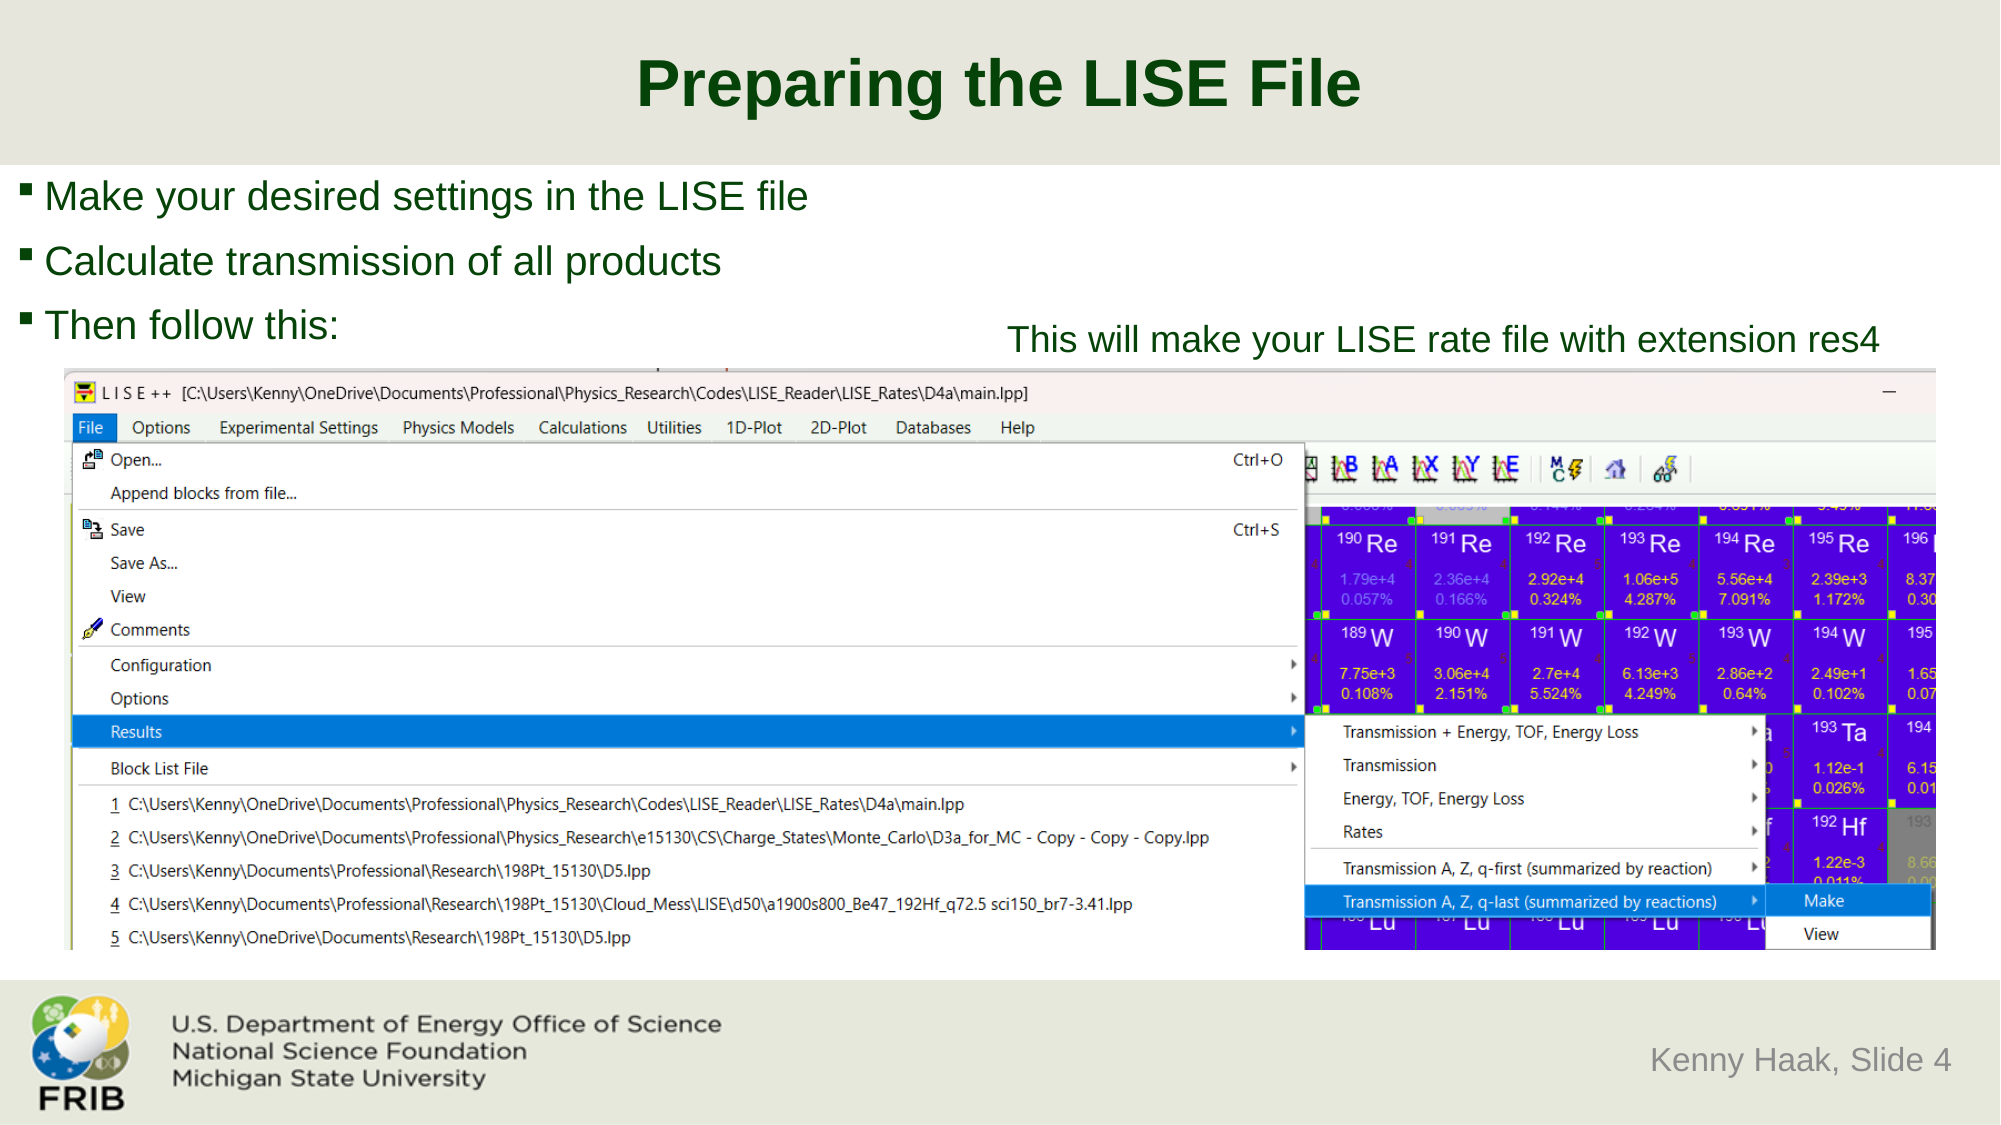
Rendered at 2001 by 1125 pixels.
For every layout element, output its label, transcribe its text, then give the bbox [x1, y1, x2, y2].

text_box This will make your LISE rate file with extension res4 [992, 307, 1896, 367]
title Preparing the LISE File [16, 46, 1984, 128]
picture [64, 368, 1936, 951]
picture [0, 980, 2000, 1125]
picture [0, 0, 2000, 165]
list Make your desired settings in the LISE file Calculate transmission of all products Then follow this: [16, 174, 1984, 967]
